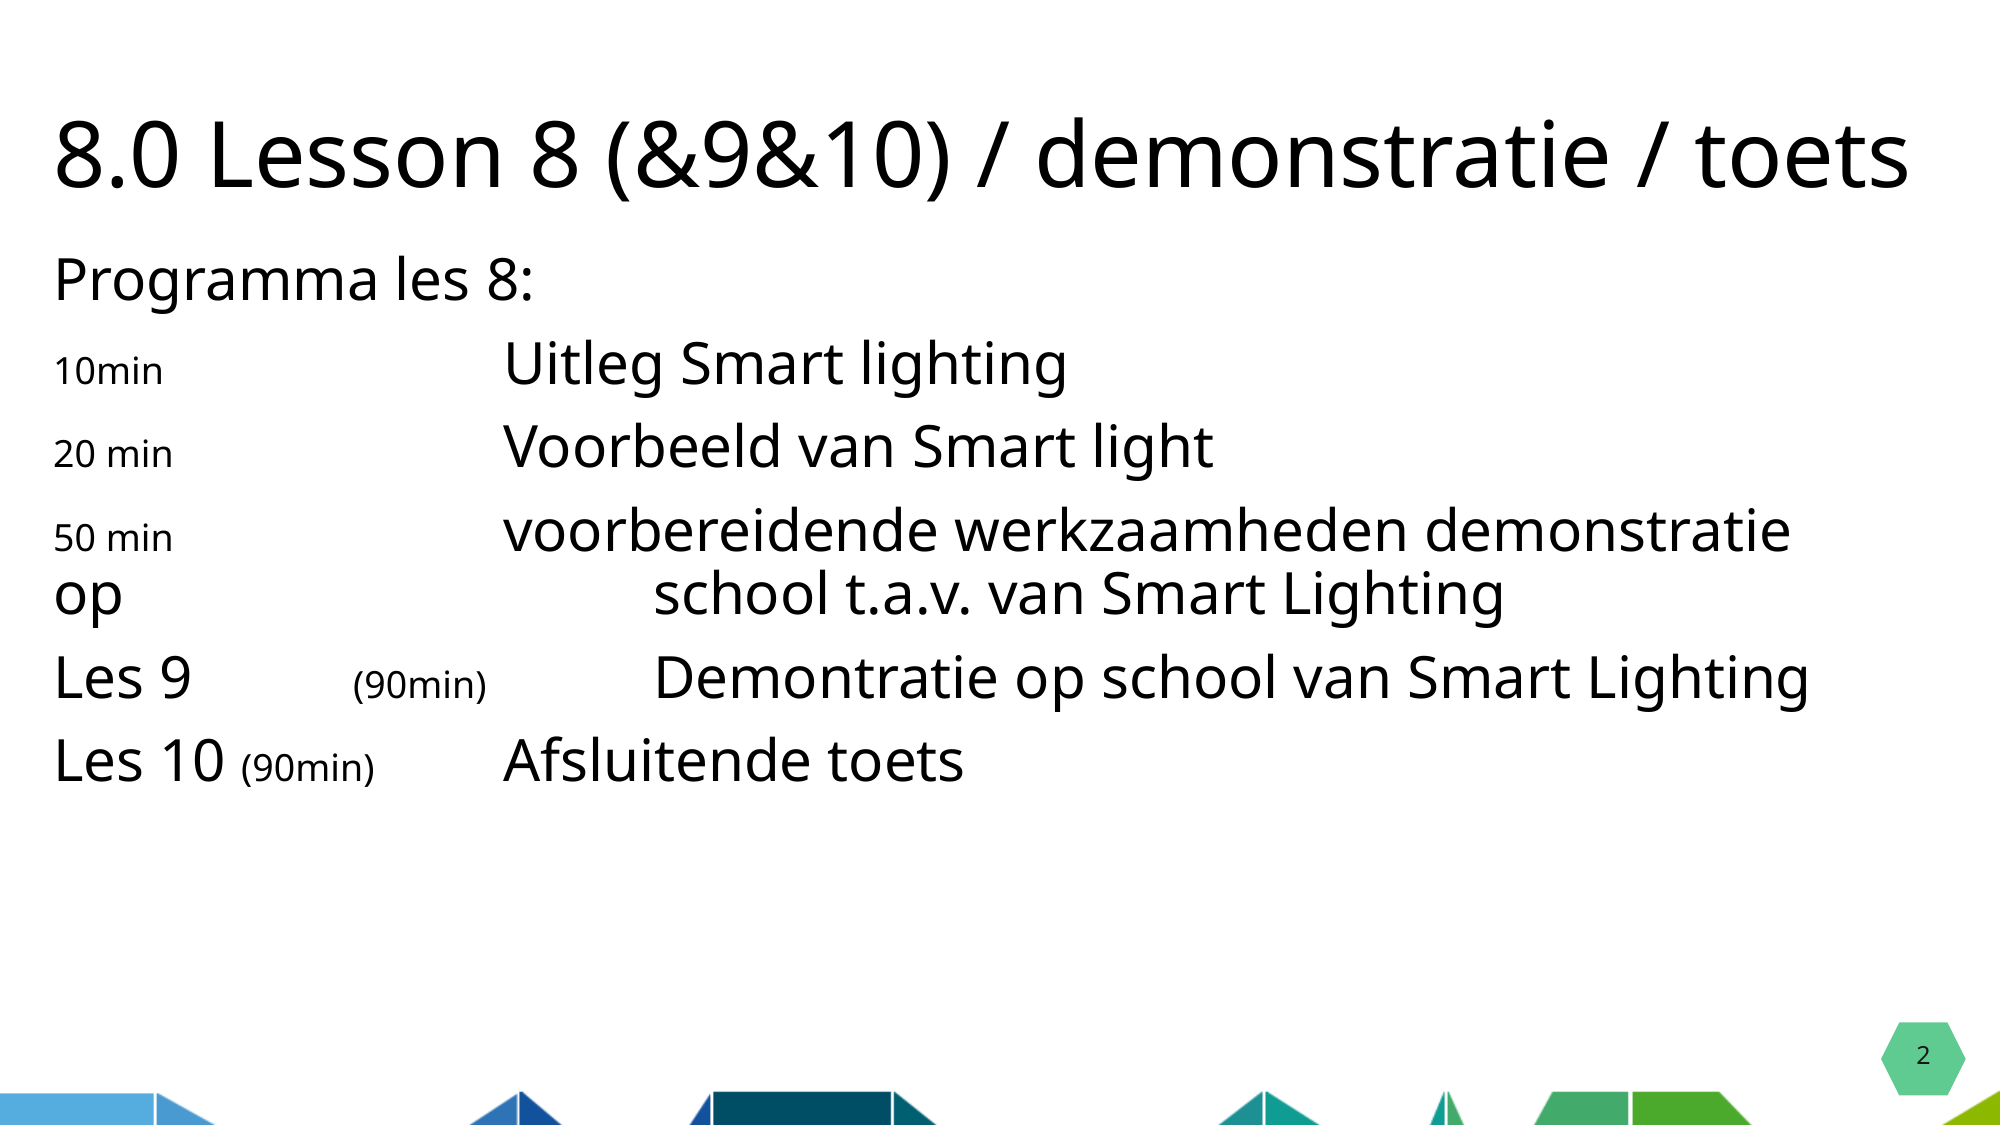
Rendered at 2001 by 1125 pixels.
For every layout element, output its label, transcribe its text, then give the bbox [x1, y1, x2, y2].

picture [0, 1086, 2000, 1125]
slide_number 2 [1884, 1026, 1962, 1087]
title 8.0 Lesson 8 (&9&10) / demonstratie / toets [38, 38, 1962, 278]
list Programma les 8: 10min Uitleg Smart lighting 20 min Voorbeeld van Smart light 50 min voorbereidende werkzaamheden demonstratie op school t.a.v. van Smart Lighting Les 9 (90min) Demontratie op school van Smart Lighting Les 10 (90min) Afsluitende toets [38, 242, 1871, 1012]
